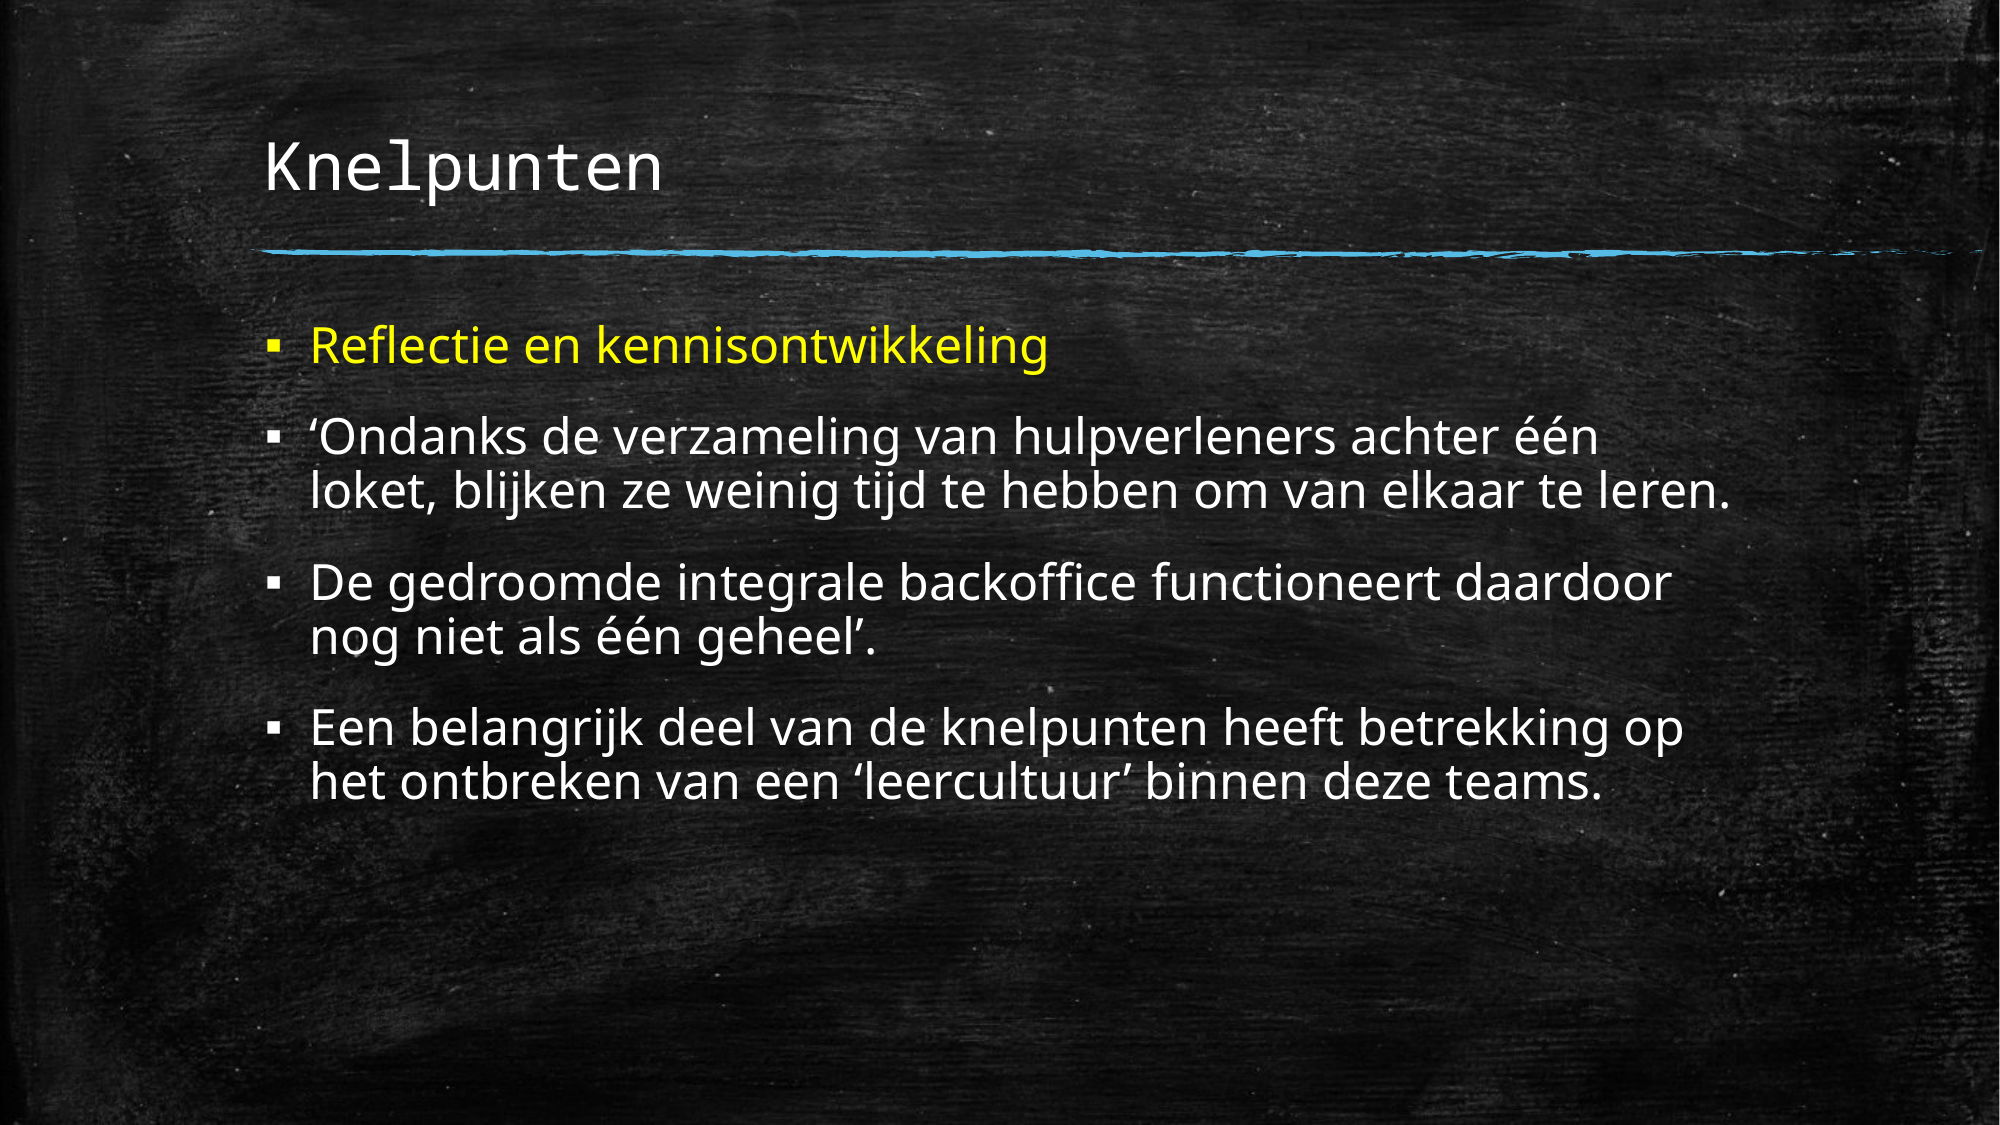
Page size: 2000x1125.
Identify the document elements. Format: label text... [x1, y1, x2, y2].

list Reflectie en kennisontwikkeling ‘Ondanks de verzameling van hulpverleners achter één loket, blijken ze weinig tijd te hebben om van elkaar te leren. De gedroomde integrale backoffice functioneert daardoor nog niet als één geheel’. Een belangrijk deel van de knelpunten heeft betrekking op het ontbreken van een ‘leercultuur’ binnen deze teams. [249, 312, 1750, 1013]
title Knelpunten [249, 45, 1750, 213]
